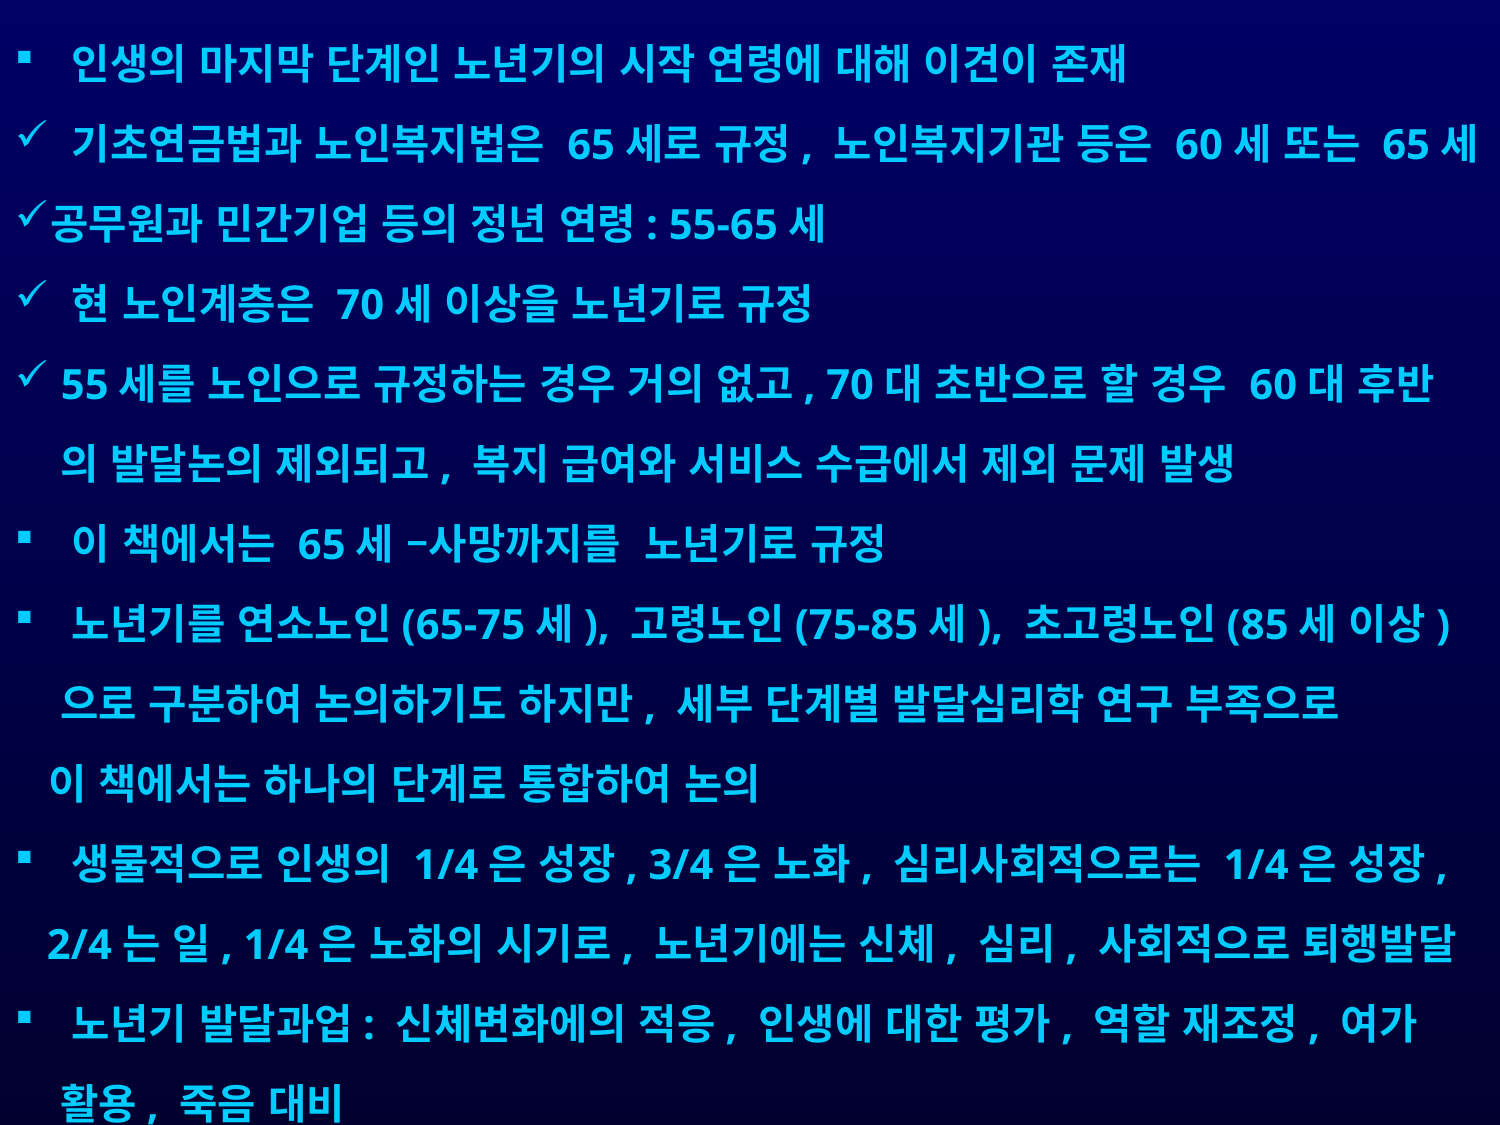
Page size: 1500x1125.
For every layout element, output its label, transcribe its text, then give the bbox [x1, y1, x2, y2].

text_box 인생의 마지막 단계인 노년기의 시작 연령에 대해 이견이 존재 기초연금법과 노인복지법은 65세로 규정, 노인복지기관 등은 60세 또는 65세 공무원과 민간기업 등의 정년 연령: 55-65세 현 노인계층은 70세 이상을 노년기로 규정 55세를 노인으로 규정하는 경우 거의 없고, 70대 초반으로 할 경우 60대 후반 의 발달논의 제외되고, 복지 급여와 서비스 수급에서 제외 문제 발생 이 책에서는 65세 –사망까지를 노년기로 규정 노년기를 연소노인(65-75세), 고령노인(75-85세), 초고령노인(85세 이상) 으로 구분하여 논의하기도 하지만, 세부 단계별 발달심리학 연구 부족으로 이 책에서는 하나의 단계로 통합하여 논의 생물적으로 인생의 1/4은 성장, 3/4은 노화, 심리사회적으로는 1/4은 성장, 2/4는 일, 1/4은 노화의 시기로, 노년기에는 신체, 심리, 사회적으로 퇴행발달 노년기 발달과업: 신체변화에의 적응, 인생에 대한 평가, 역할 재조정, 여가 활용, 죽음 대비 [0, 0, 1500, 1125]
